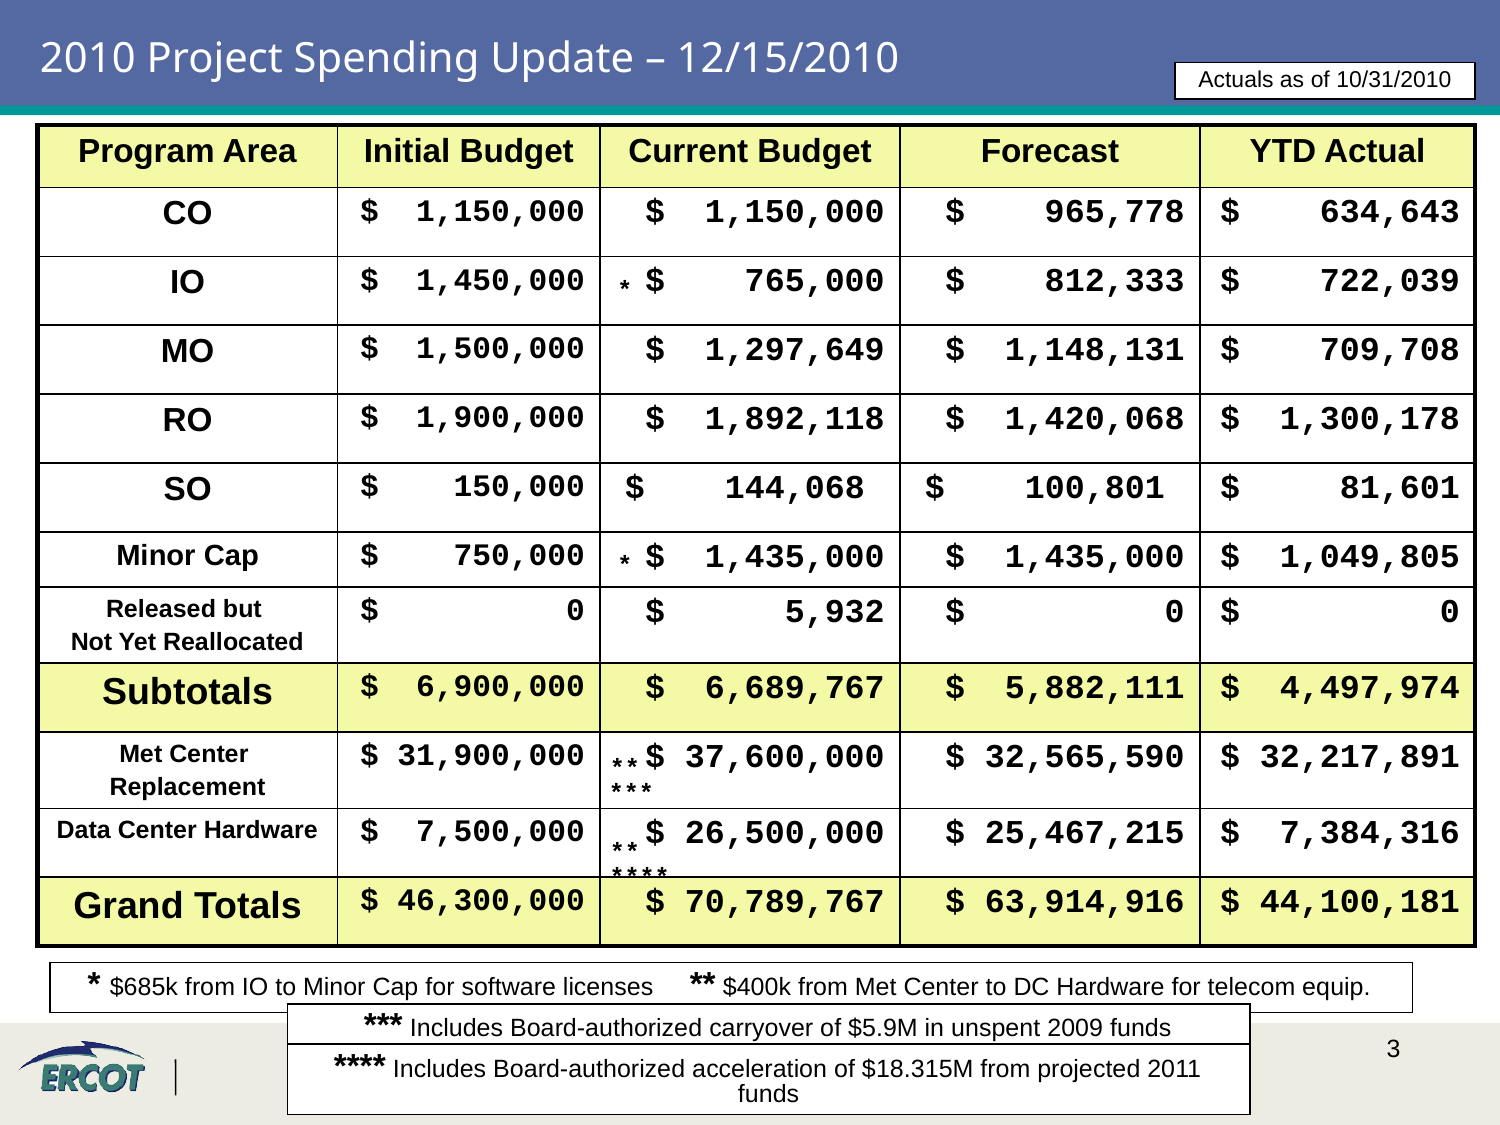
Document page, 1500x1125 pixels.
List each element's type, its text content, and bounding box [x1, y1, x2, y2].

table_cell $ 634,643 [1201, 188, 1473, 256]
text_box * $685k from IO to Minor Cap for software licenses ** $400k from Met Center to DC Hardware for telecom equip. [34, 962, 1426, 1010]
table_cell Subtotals [40, 664, 337, 731]
table_cell $ 7,500,000 [338, 809, 599, 876]
table_cell SO [40, 464, 337, 531]
table_cell CO [40, 188, 337, 256]
table_cell $ 1,049,805 [1201, 533, 1473, 586]
table_cell $ 765,000 [601, 257, 899, 324]
table_cell $ 63,914,916 [901, 878, 1199, 944]
table_header Program Area [40, 127, 337, 187]
table_cell $ 722,039 [1201, 257, 1473, 324]
table_cell $ 4,497,974 [1201, 664, 1473, 731]
table_cell $ 5,932 [601, 588, 899, 662]
table_cell $ 1,297,649 [601, 326, 899, 393]
table_header Current Budget [601, 127, 899, 187]
table_cell Data Center Hardware [40, 809, 337, 876]
table_cell $ 0 [1201, 588, 1473, 662]
table_cell $ 32,565,590 [901, 733, 1199, 808]
table_cell $ 1,300,178 [1201, 395, 1473, 462]
table_cell $ 7,384,316 [1201, 809, 1473, 876]
table_header Initial Budget [338, 127, 599, 187]
table_cell $ 1,150,000 [338, 188, 599, 256]
table_cell $ 150,000 [338, 464, 599, 531]
text_box **** [589, 859, 690, 898]
text_box **** Includes Board-authorized acceleration of $18.315M from projected 2011 funds [287, 1044, 1250, 1115]
table_cell $ 32,217,891 [1201, 733, 1473, 808]
text_box Actuals as of 10/31/2010 [1174, 62, 1475, 100]
table_cell $ 25,467,215 [901, 809, 1199, 876]
table_cell $ 144,068 [601, 464, 899, 531]
table_cell $ 31,900,000 [338, 733, 599, 808]
table_cell $ 1,148,131 [901, 326, 1199, 393]
table_cell Released but Not Yet Reallocated [40, 588, 337, 662]
table_cell $ 1,450,000 [338, 257, 599, 324]
table_cell $ 1,435,000 [901, 533, 1199, 586]
text_box * [575, 546, 675, 586]
table_cell $ 100,801 [901, 464, 1199, 531]
table_header Forecast [901, 127, 1199, 187]
table_cell Minor Cap [40, 533, 337, 586]
text_box ** [575, 750, 675, 789]
table_cell $ 46,300,000 [338, 878, 599, 944]
table_cell $ 5,882,111 [901, 664, 1199, 731]
table_cell $ 1,892,118 [601, 395, 899, 462]
table_header YTD Actual [1201, 127, 1473, 187]
table_cell Grand Totals [40, 878, 337, 944]
table_cell $ 6,900,000 [338, 664, 599, 731]
text_box * [575, 271, 675, 311]
text_box *** [581, 774, 682, 814]
table_cell IO [40, 257, 337, 324]
table_cell $ 1,900,000 [338, 395, 599, 462]
text_box ** [575, 834, 675, 873]
table_cell $ 1,435,000 [601, 533, 899, 586]
title 2010 Project Spending Update – 12/15/2010 [24, 0, 1101, 113]
table_cell $ 81,601 [1201, 464, 1473, 531]
table_cell $ 44,100,181 [1201, 878, 1473, 944]
picture [10, 1031, 151, 1111]
table_cell $ 709,708 [1201, 326, 1473, 393]
table_cell $ 1,420,068 [901, 395, 1199, 462]
table_cell $ 0 [901, 588, 1199, 662]
table_cell Met Center Replacement [40, 733, 337, 808]
table_cell $ 750,000 [338, 533, 599, 586]
table_cell MO [40, 326, 337, 393]
table_cell $ 26,500,000 [601, 809, 899, 876]
table_cell RO [40, 395, 337, 462]
text_box *** Includes Board-authorized carryover of $5.9M in unspent 2009 funds [287, 1003, 1250, 1044]
table_cell $ 0 [338, 588, 599, 662]
table_cell $ 1,150,000 [601, 188, 899, 256]
table_cell $ 965,778 [901, 188, 1199, 256]
table_cell $ 812,333 [901, 257, 1199, 324]
table_cell $ 70,789,767 [601, 878, 899, 944]
table_cell $ 1,500,000 [338, 326, 599, 393]
table_cell $ 37,600,000 [601, 733, 899, 808]
table_cell $ 6,689,767 [601, 664, 899, 731]
